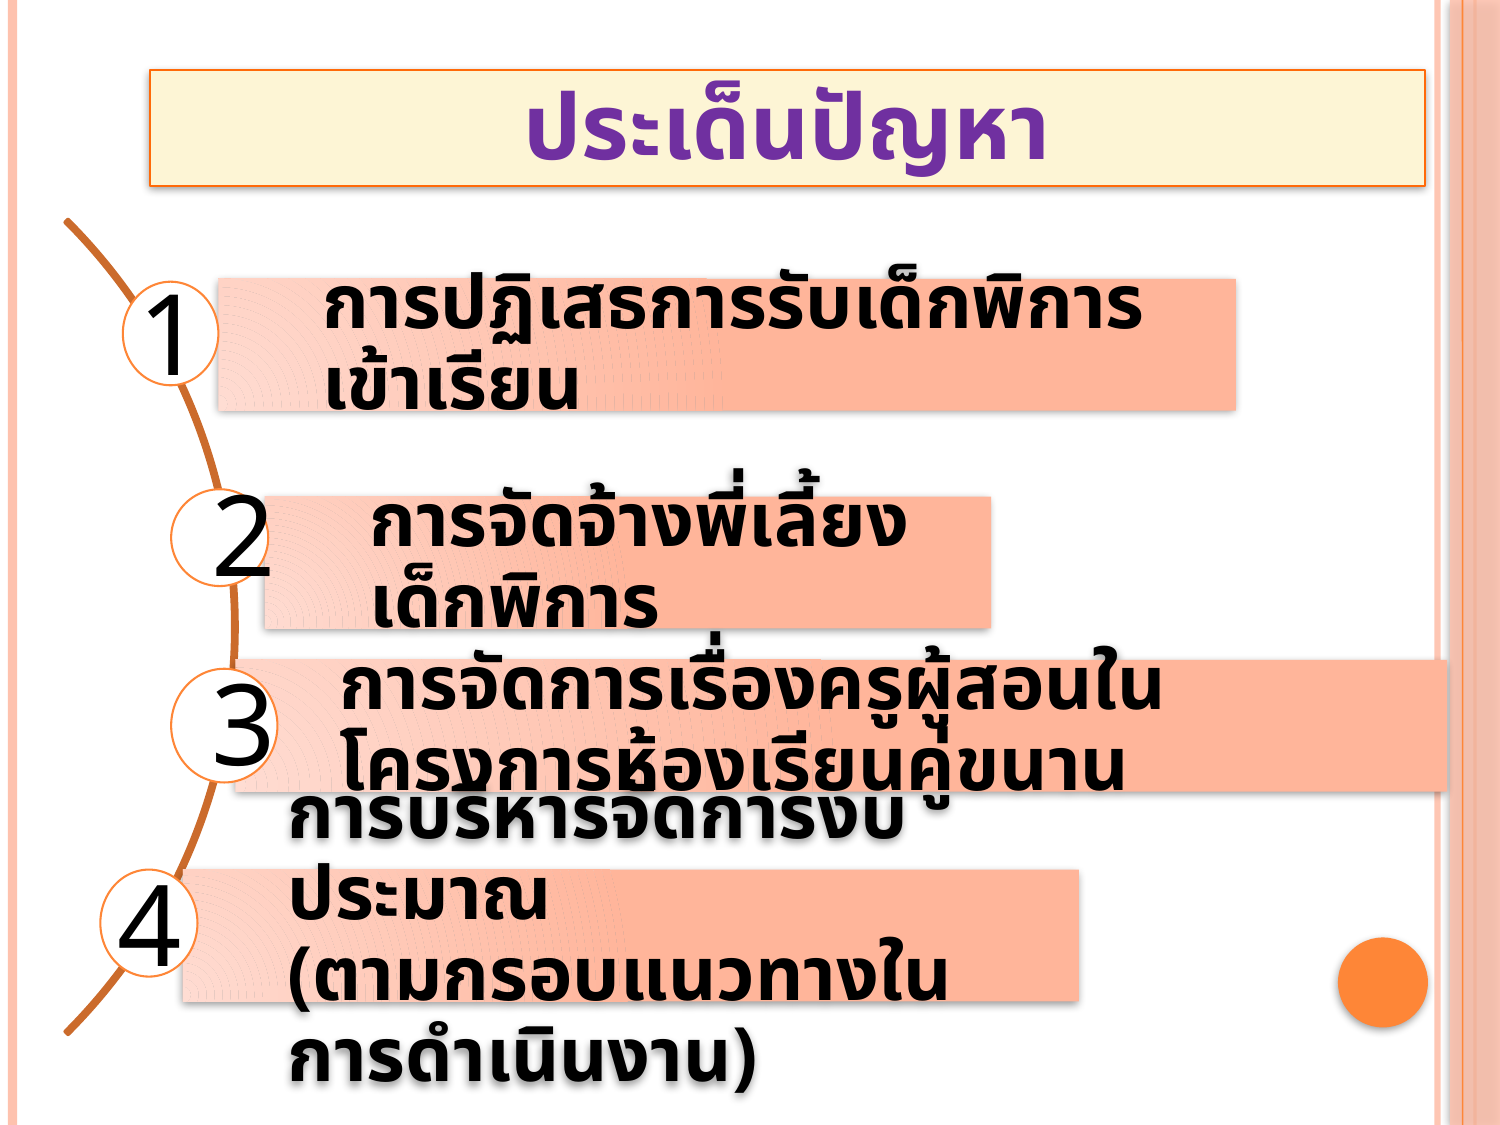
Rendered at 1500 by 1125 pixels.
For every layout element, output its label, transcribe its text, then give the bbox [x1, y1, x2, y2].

title ประเด็นปัญหา [149, 69, 1426, 187]
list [46, 198, 1466, 1056]
